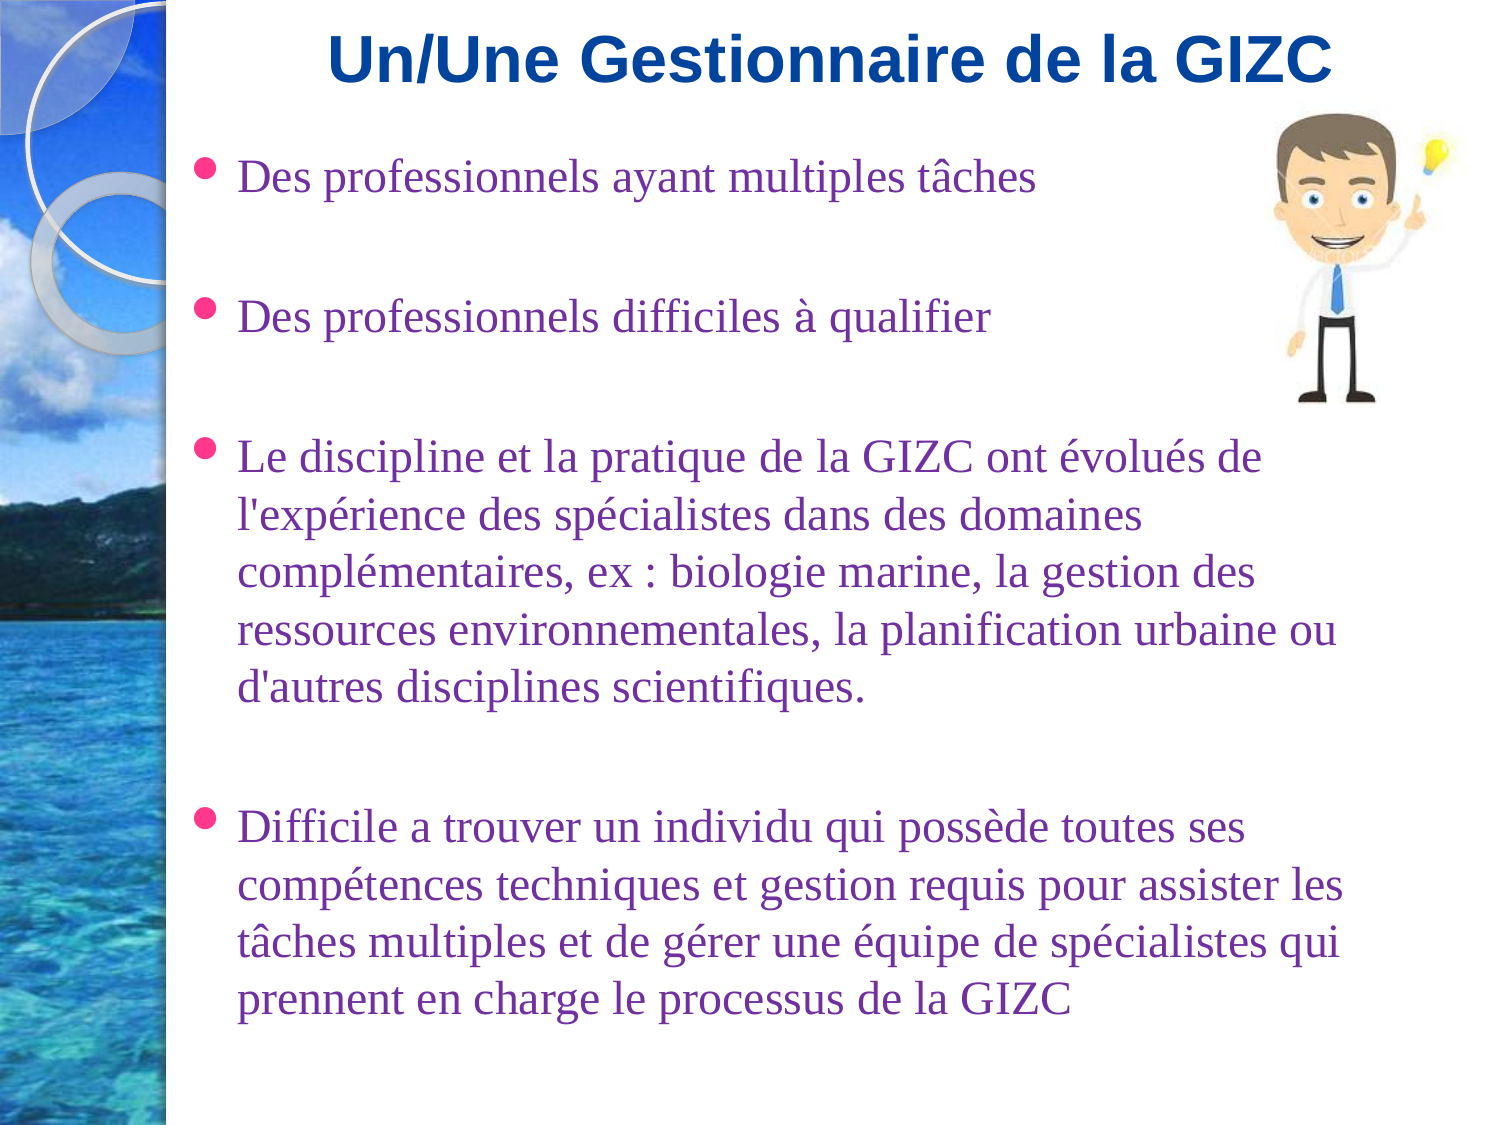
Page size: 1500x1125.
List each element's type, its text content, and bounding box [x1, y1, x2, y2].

picture [53, 240, 160, 332]
picture [32, 13, 160, 207]
picture [0, 134, 166, 1125]
list Des professionnels ayant multiples tâches Des professionnels difficiles à qualifier Le discipline et la pratique de la GIZC ont évolués de l'expérience des spécialistes dans des domaines complémentaires, ex : biologie marine, la gestion des ressources environnementales, la planification urbaine ou d'autres disciplines scientifiques. Difficile a trouver un individu qui possède toutes ses compétences techniques et gestion requis pour assister les tâches multiples et de gérer une équipe de spécialistes qui prennent en charge le processus de la GIZC [162, 150, 1463, 925]
picture [62, 195, 160, 280]
picture [136, 0, 162, 4]
picture [1212, 99, 1500, 413]
title Un/Une Gestionnaire de la GIZC [162, 0, 1500, 150]
